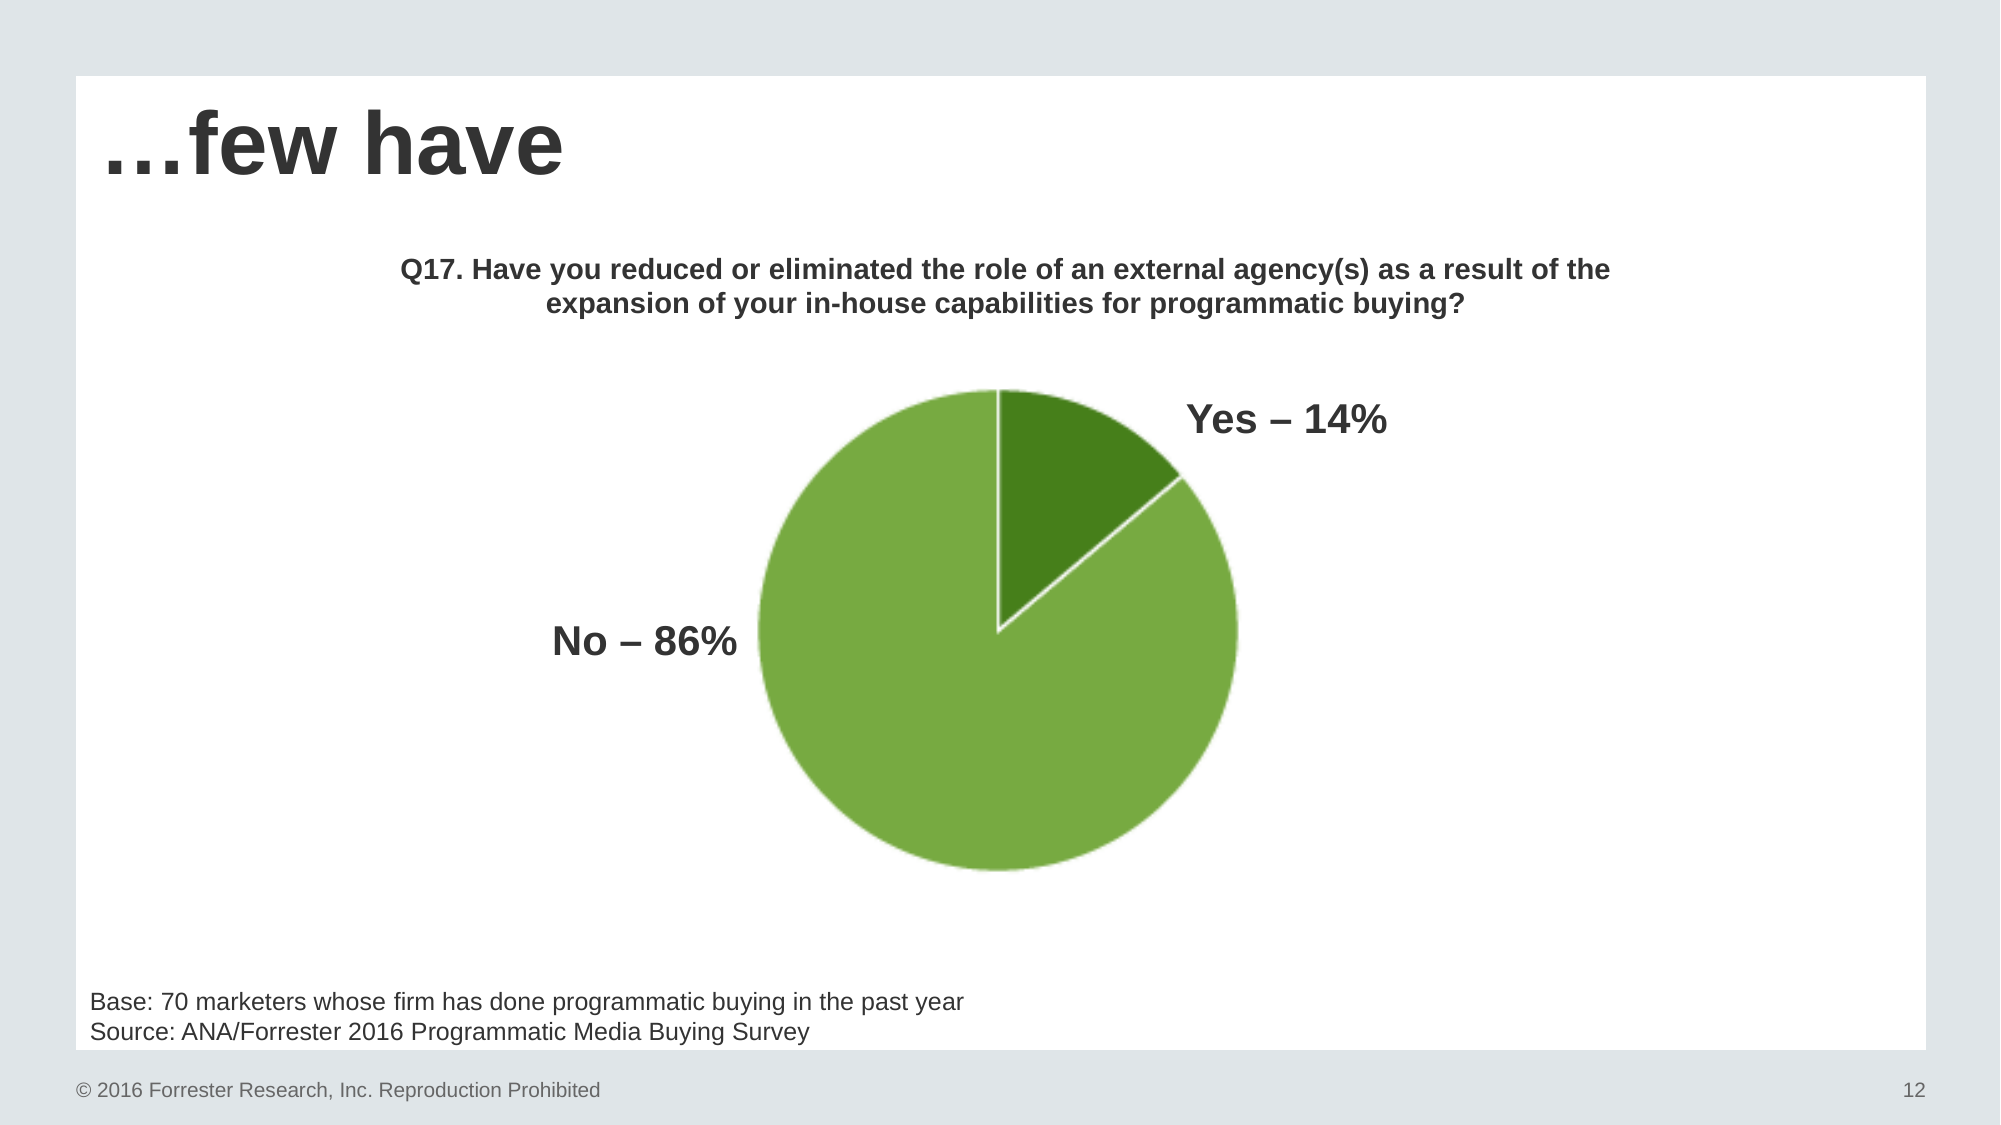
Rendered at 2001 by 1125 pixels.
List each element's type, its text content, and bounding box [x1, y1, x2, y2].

text_box Base: 70 marketers whose firm has done programmatic buying in the past year Source: ANA/Forrester 2016 Programmatic Media Buying Survey [75, 975, 1622, 1053]
picture [755, 388, 1244, 877]
text_box No – 86% [449, 613, 738, 664]
title …few have [99, 97, 1900, 195]
text_box Q17. Have you reduced or eliminated the role of an external agency(s) as a result of the expansion of your in-house capabilities for programmatic buying? [350, 249, 1663, 320]
text_box Yes – 14% [1247, 391, 1388, 442]
